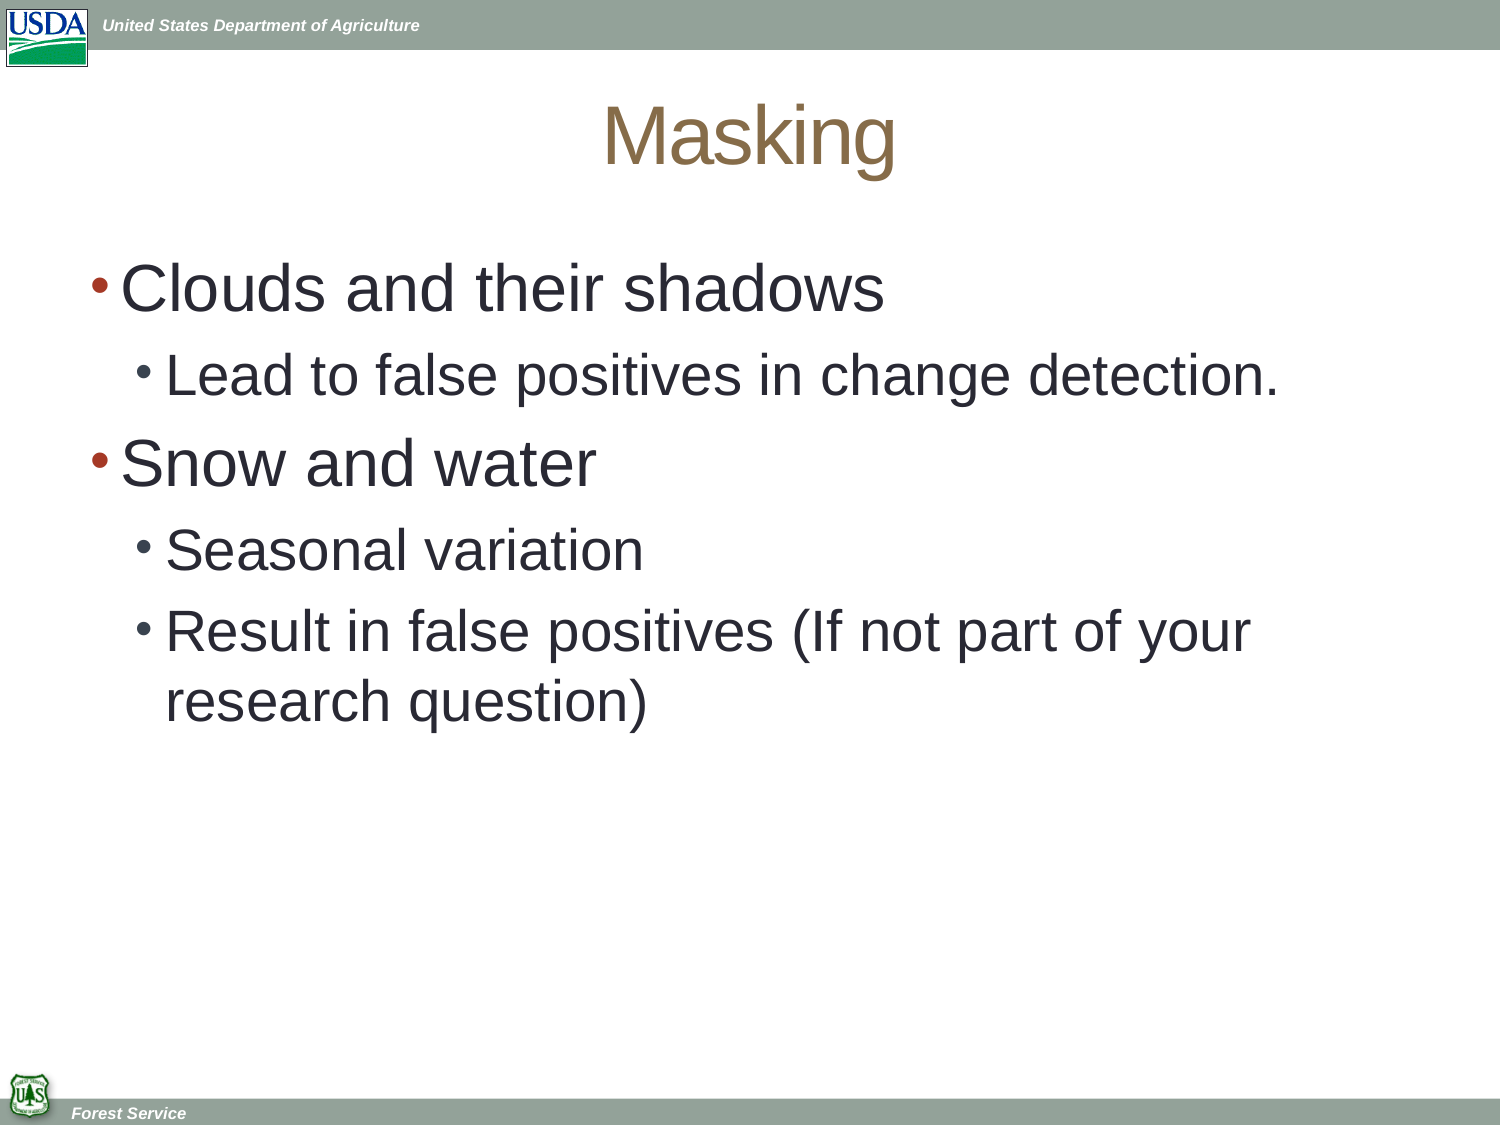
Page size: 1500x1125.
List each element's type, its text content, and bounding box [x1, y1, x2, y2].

title Masking [75, 50, 1425, 213]
picture [7, 10, 87, 66]
list Clouds and their shadows Lead to false positives in change detection. Snow and water Seasonal variation Result in false positives (If not part of your research question) [75, 237, 1425, 1063]
picture [6, 1071, 54, 1120]
